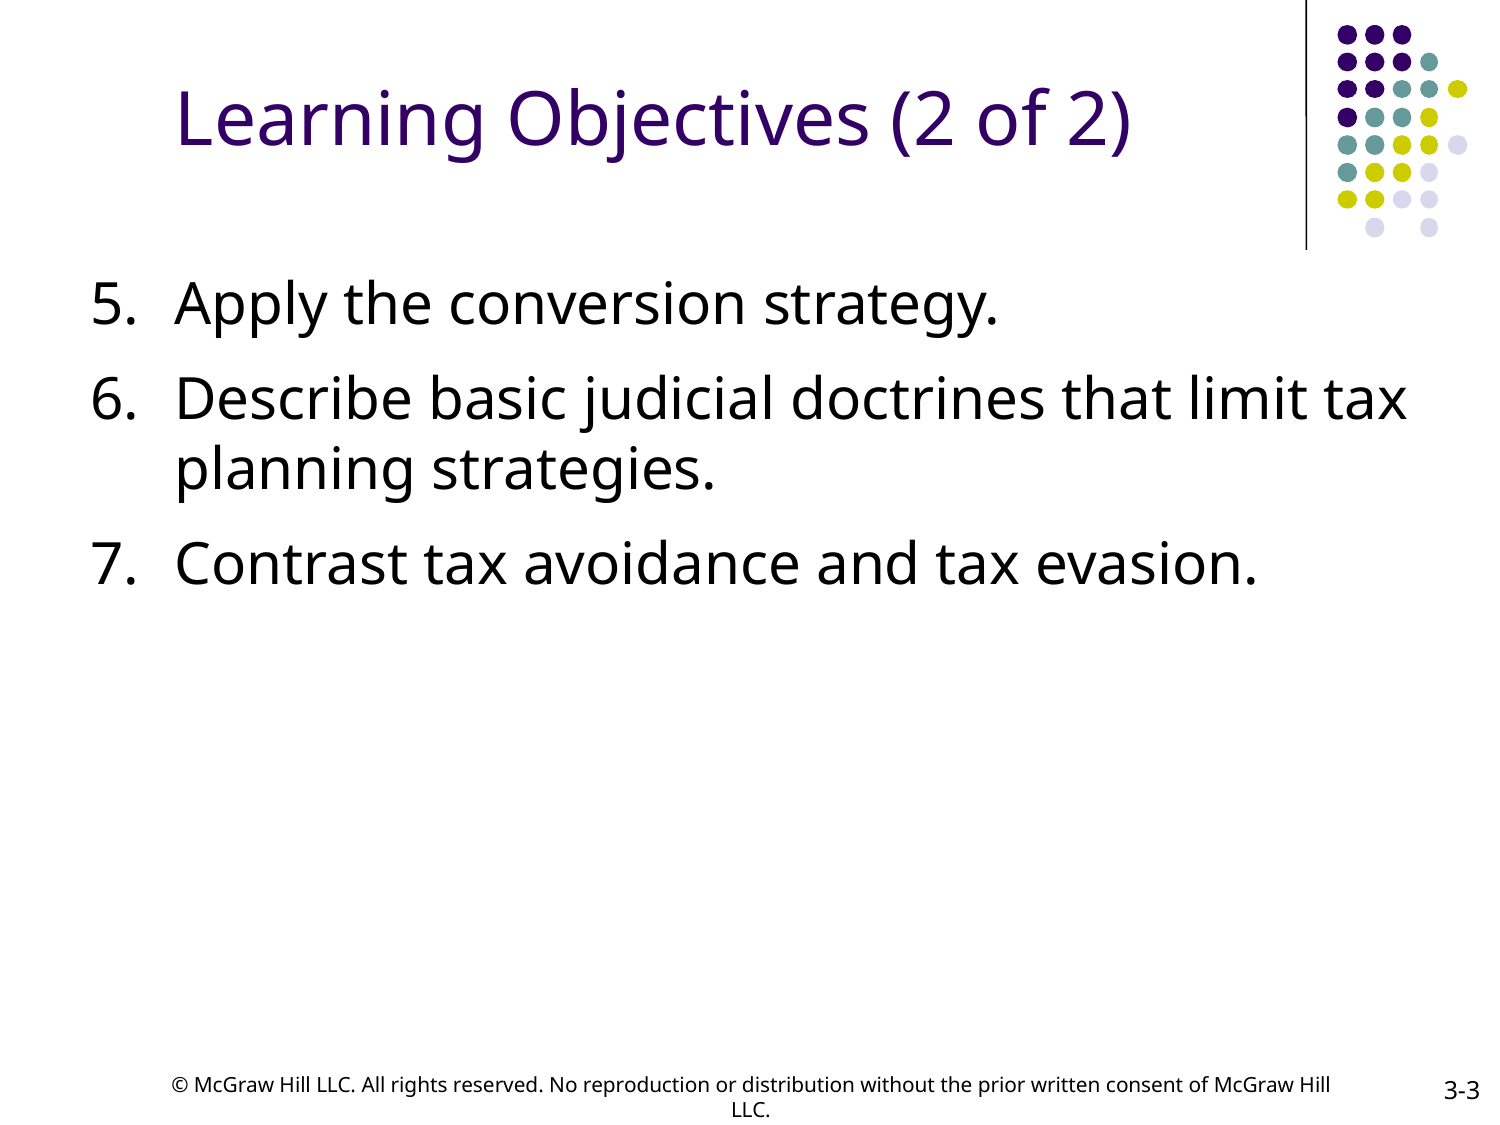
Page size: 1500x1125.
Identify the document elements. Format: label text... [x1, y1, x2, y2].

title Learning Objectives (2 of 2) [32, 8, 1275, 234]
list Apply the conversion strategy. Describe basic judicial doctrines that limit tax planning strategies. Contrast tax avoidance and tax evasion. [75, 259, 1425, 1062]
slide_number 3-3 [1345, 1061, 1496, 1122]
